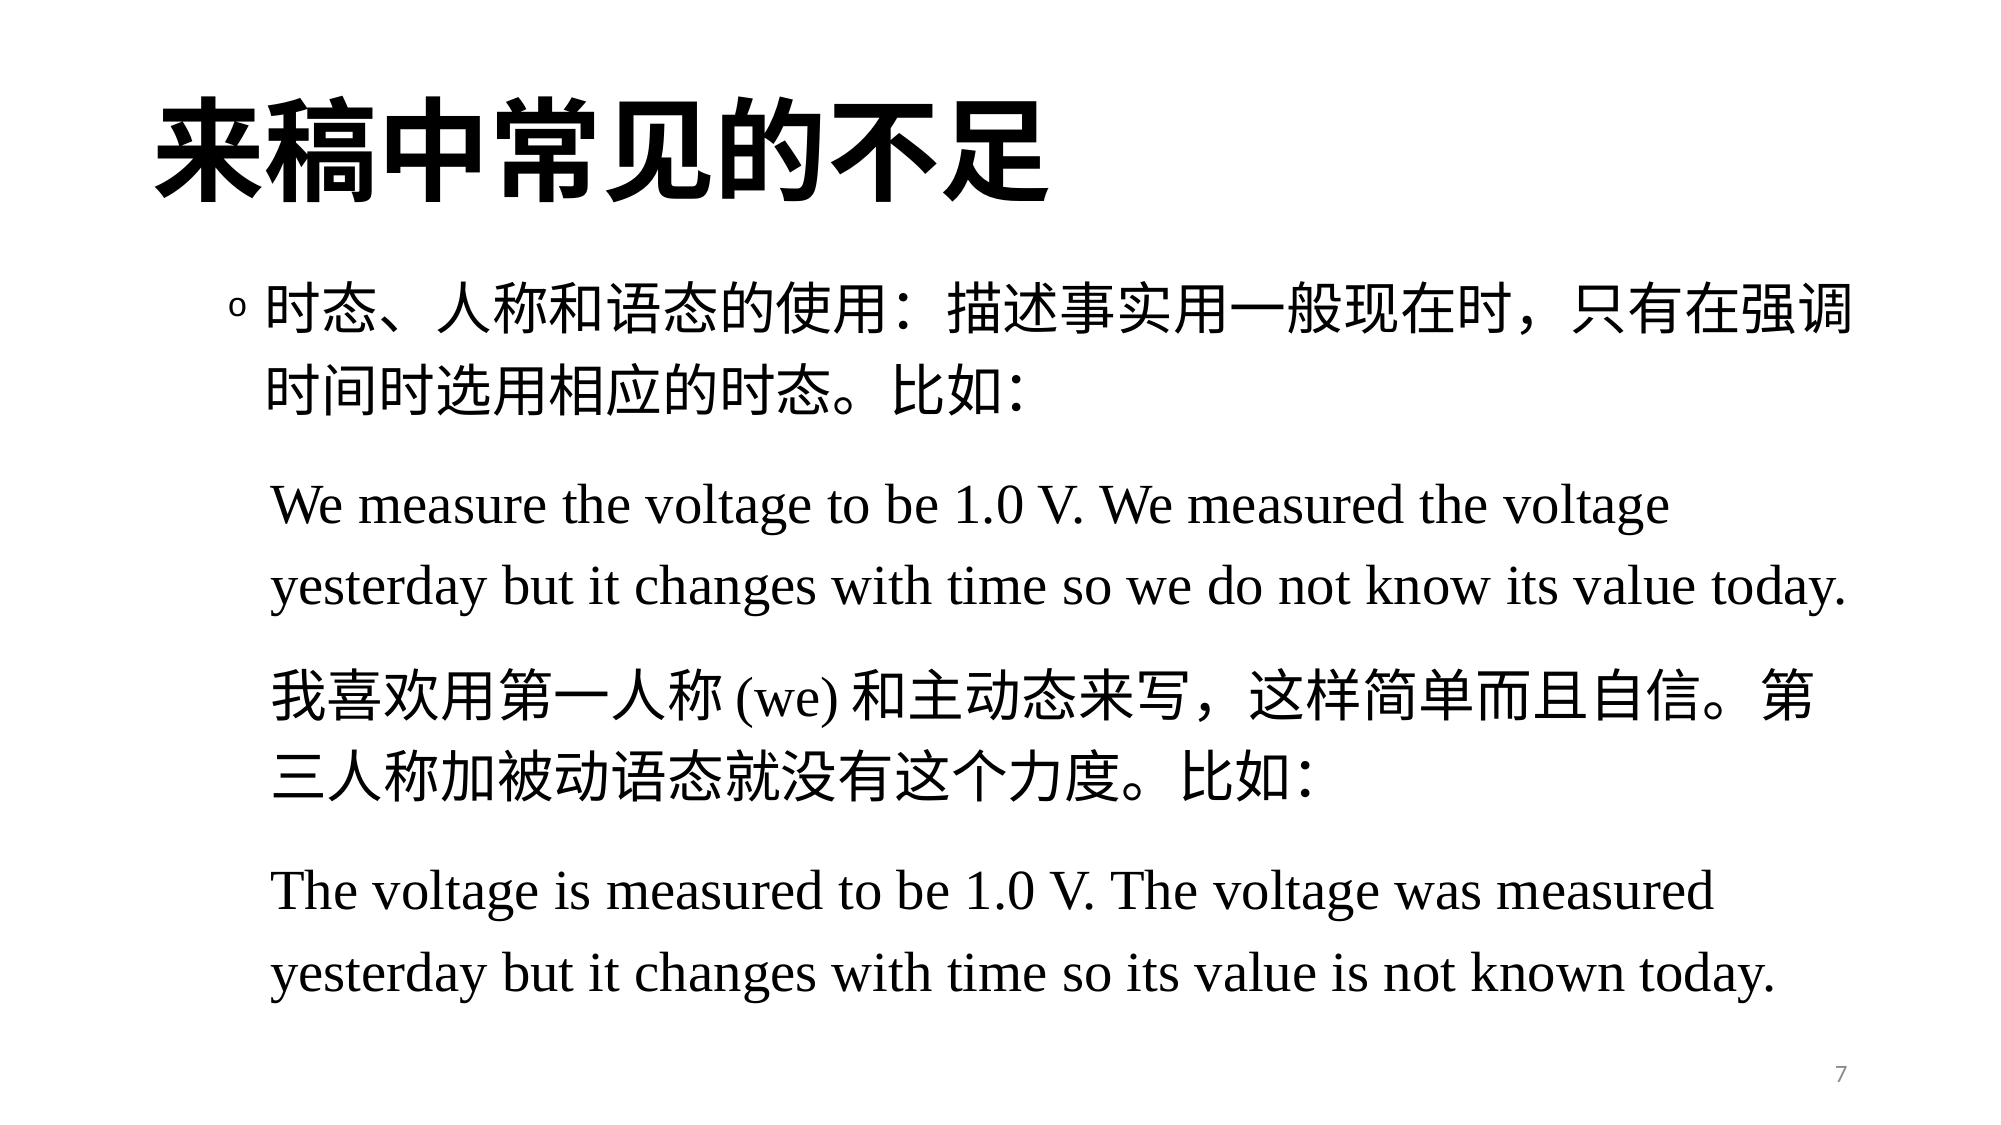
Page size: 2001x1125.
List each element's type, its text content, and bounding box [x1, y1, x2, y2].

slide_number 7 [1412, 1042, 1863, 1103]
title 来稿中常见的不足 [137, 59, 1863, 252]
list 时态、人称和语态的使用：描述事实用一般现在时，只有在强调时间时选用相应的时态。比如： We measure the voltage to be 1.0 V. We measured the voltage yesterday but it changes with time so we do not know its value today. 我喜欢用第一人称(we)和主动态来写，这样简单而且自信。第三人称加被动语态就没有这个力度。比如： The voltage is measured to be 1.0 V. The voltage was measured yesterday but it changes with time so its value is not known today. [137, 252, 1879, 1087]
